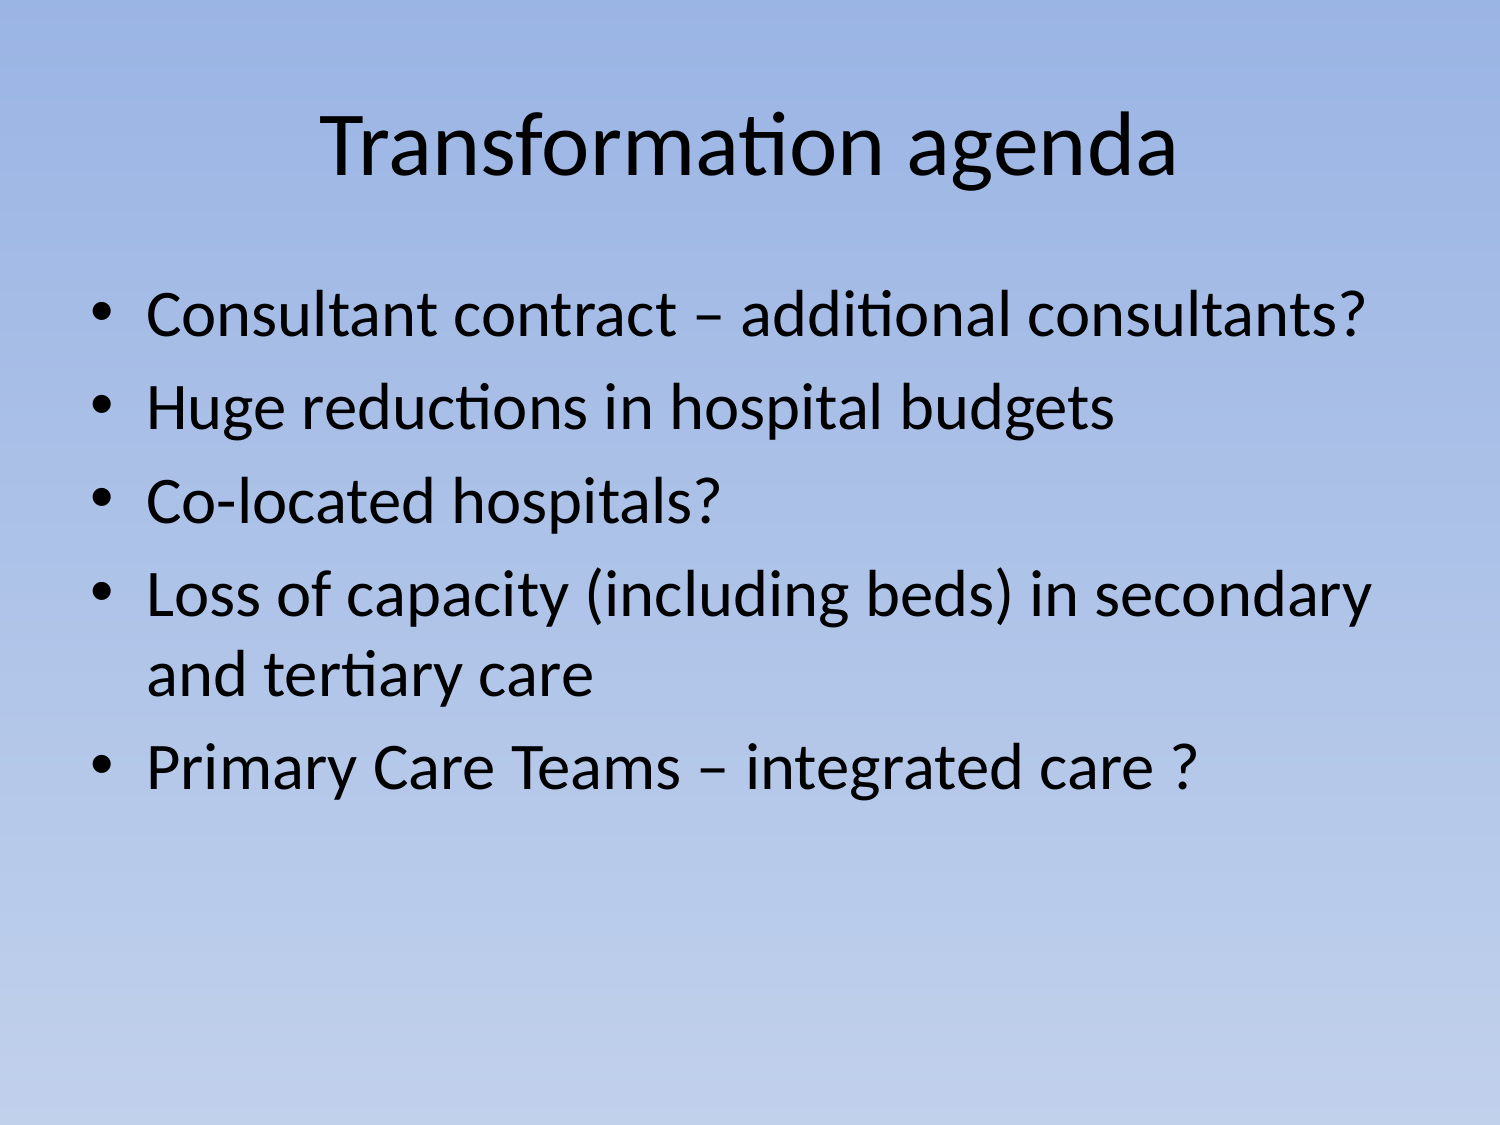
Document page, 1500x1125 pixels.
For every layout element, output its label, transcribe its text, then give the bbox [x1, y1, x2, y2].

title Transformation agenda [75, 45, 1425, 233]
list Consultant contract – additional consultants? Huge reductions in hospital budgets Co-located hospitals? Loss of capacity (including beds) in secondary and tertiary care Primary Care Teams – integrated care ? [75, 262, 1425, 1005]
